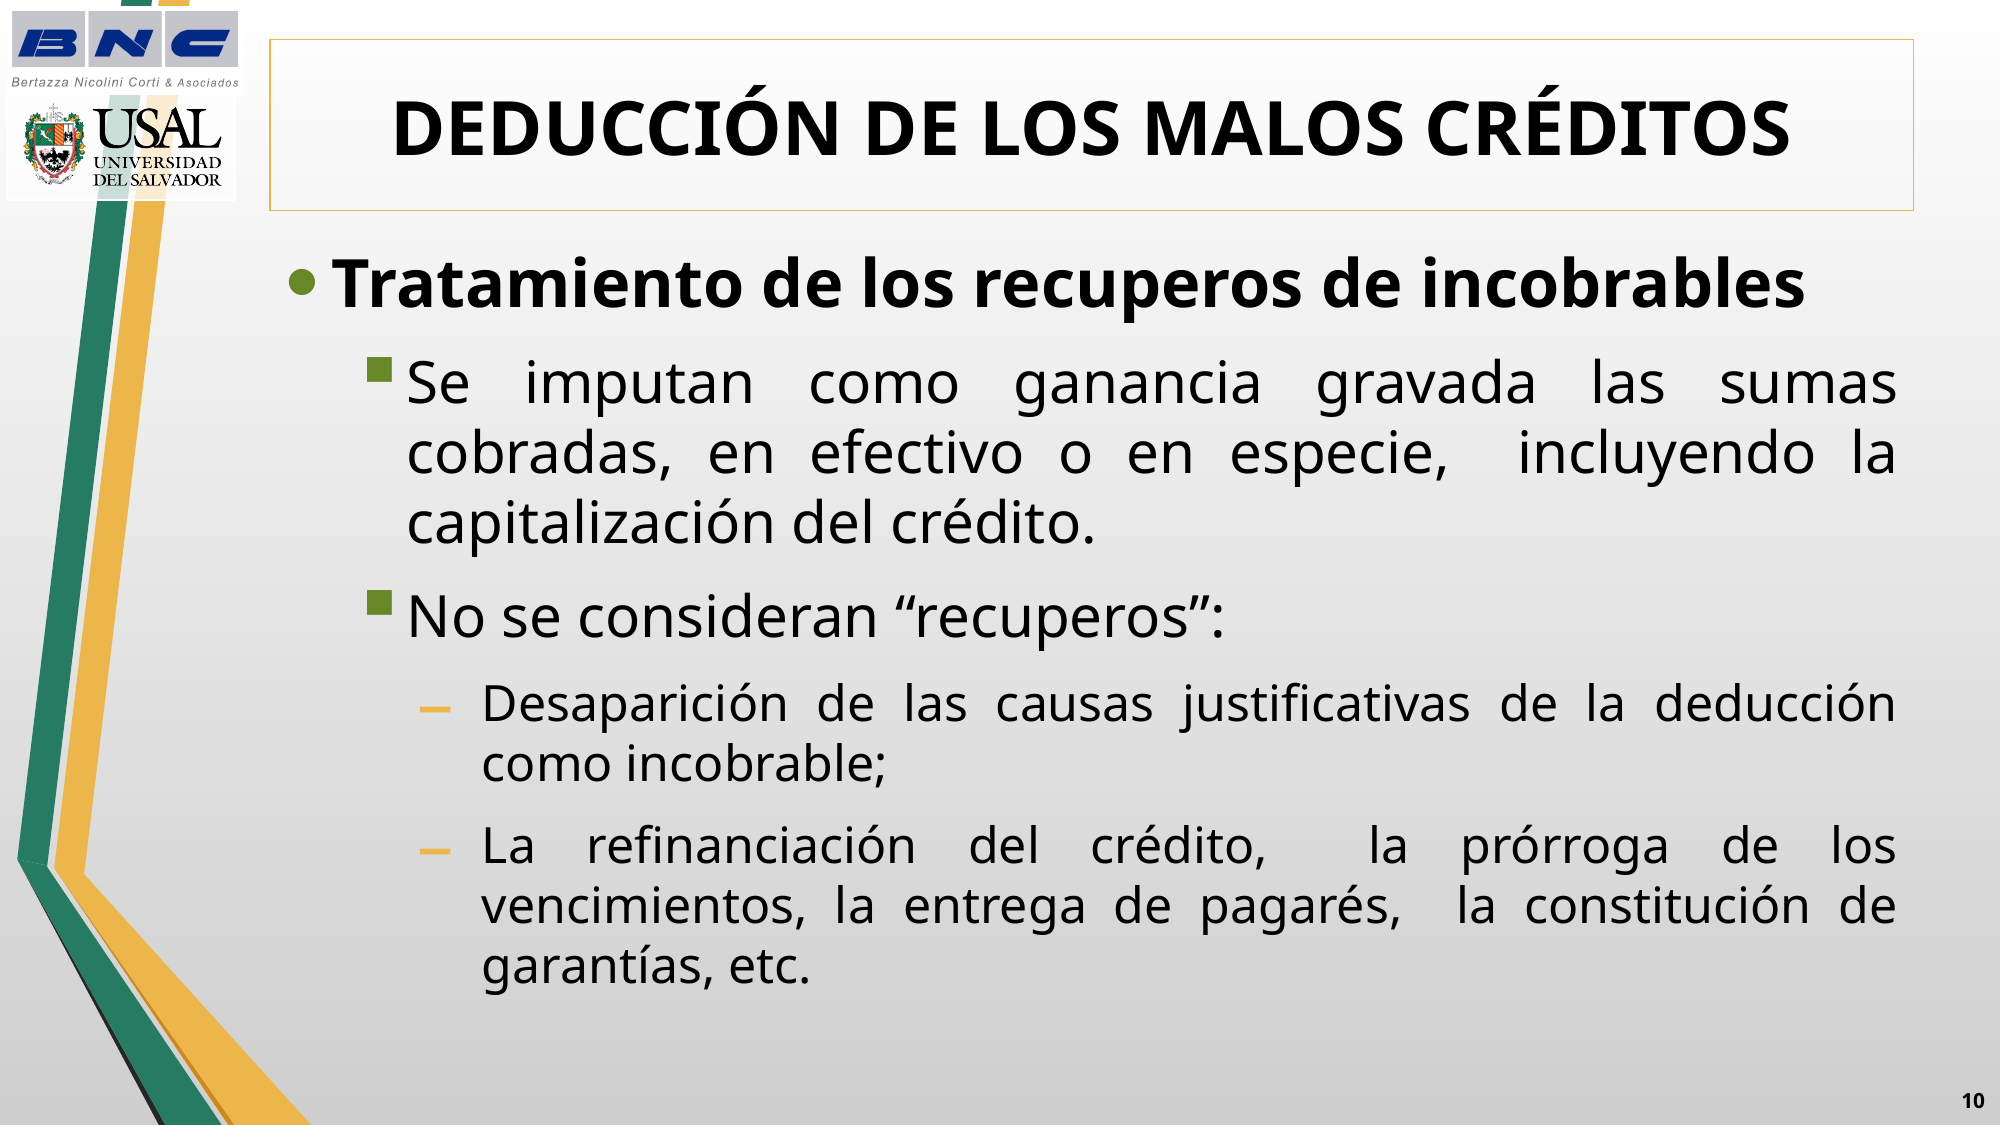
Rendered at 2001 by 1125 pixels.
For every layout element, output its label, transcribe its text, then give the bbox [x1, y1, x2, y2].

picture [7, 6, 244, 95]
title DEDUCCIÓN DE LOS MALOS CRÉDITOS [269, 39, 1914, 211]
slide_number 9 [1913, 1077, 2000, 1125]
picture [22, 102, 222, 190]
list Tratamiento de los recuperos de incobrables Se imputan como ganancia gravada las sumas cobradas, en efectivo o en especie, incluyendo la capitalización del crédito. No se consideran “recuperos”: Desaparición de las causas justificativas de la deducción como incobrable; La refinanciación del crédito, la prórroga de los vencimientos, la entrega de pagarés, la constitución de garantías, etc. [269, 233, 1914, 1055]
